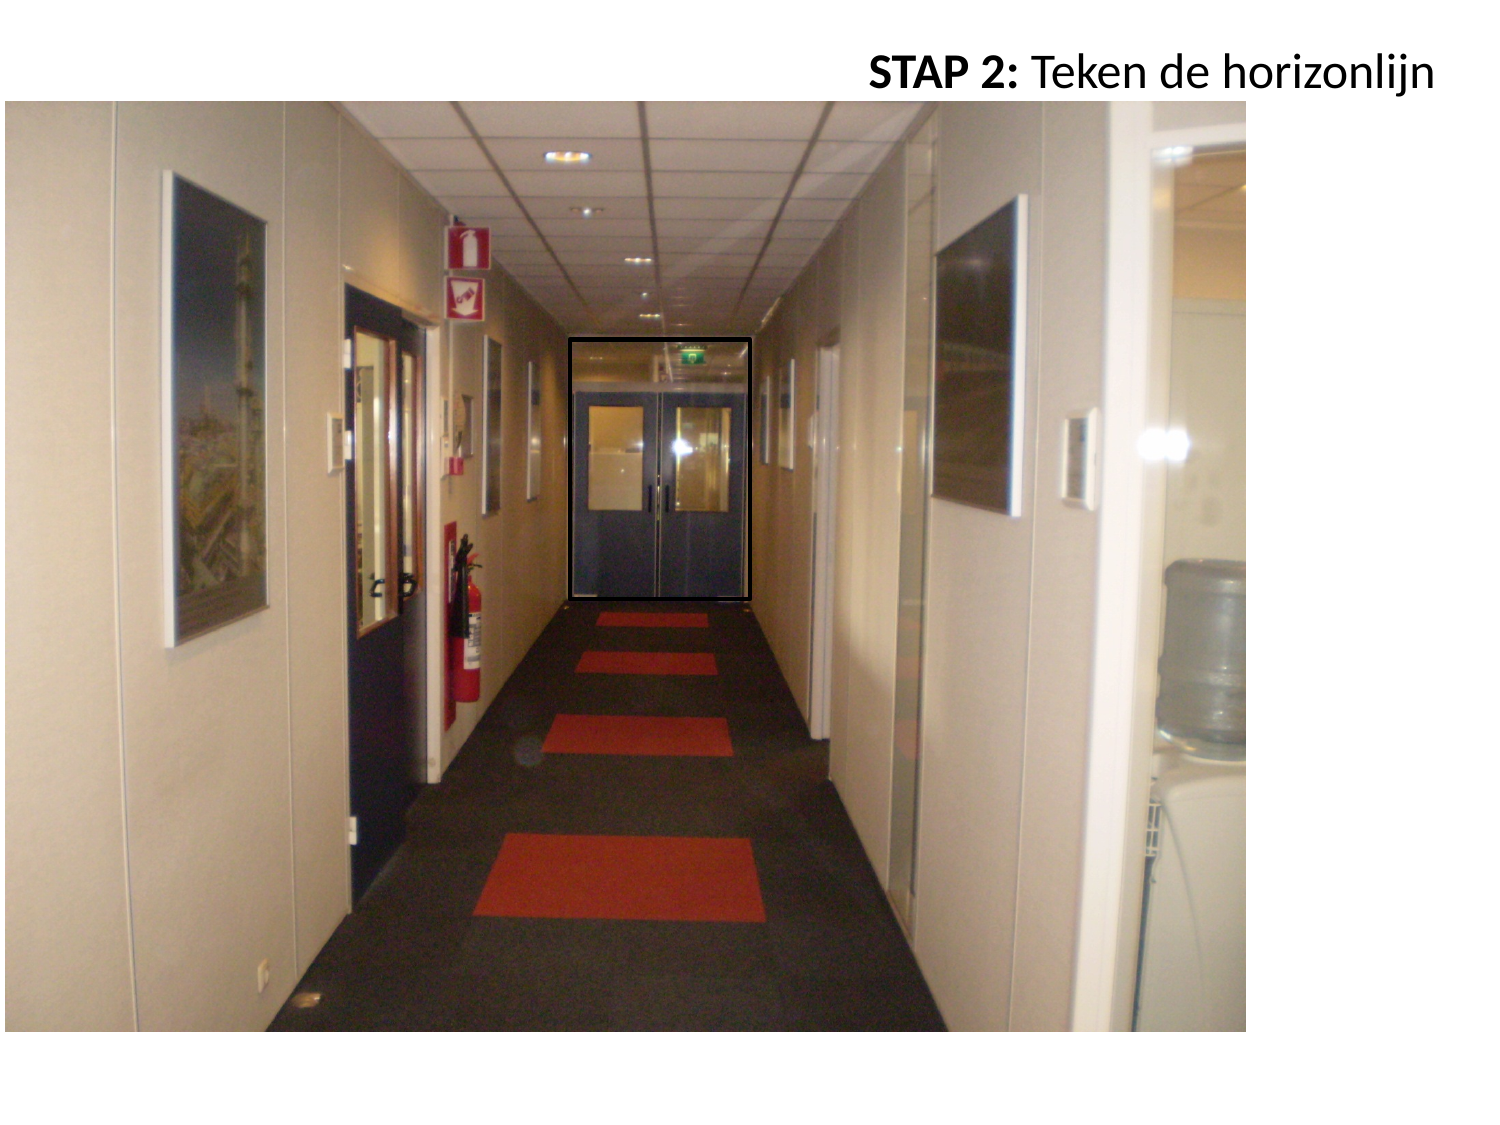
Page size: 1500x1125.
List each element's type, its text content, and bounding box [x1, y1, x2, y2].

text_box STAP 2: Teken de horizonlijn [832, 30, 1472, 106]
picture [4, 101, 1246, 1033]
